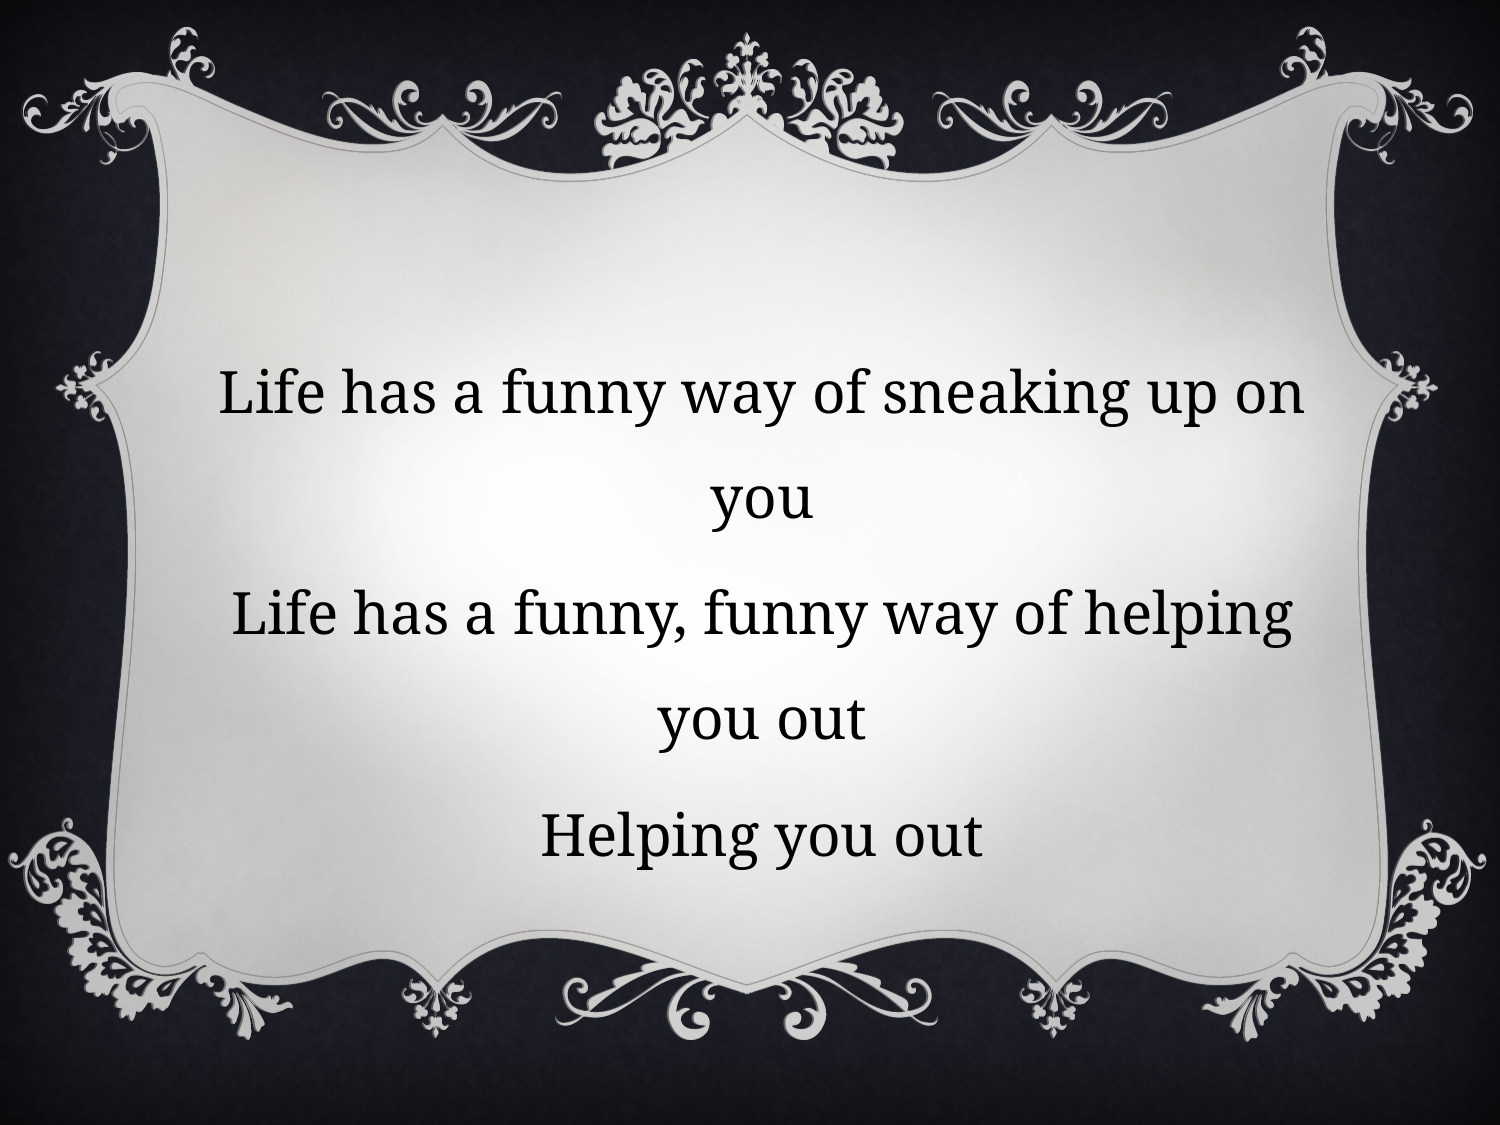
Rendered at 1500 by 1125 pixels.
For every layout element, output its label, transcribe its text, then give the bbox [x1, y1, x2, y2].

picture [0, 0, 1500, 1125]
text_box Life has a funny way of sneaking up on you Life has a funny, funny way of helping you out Helping you out [199, 312, 1325, 813]
